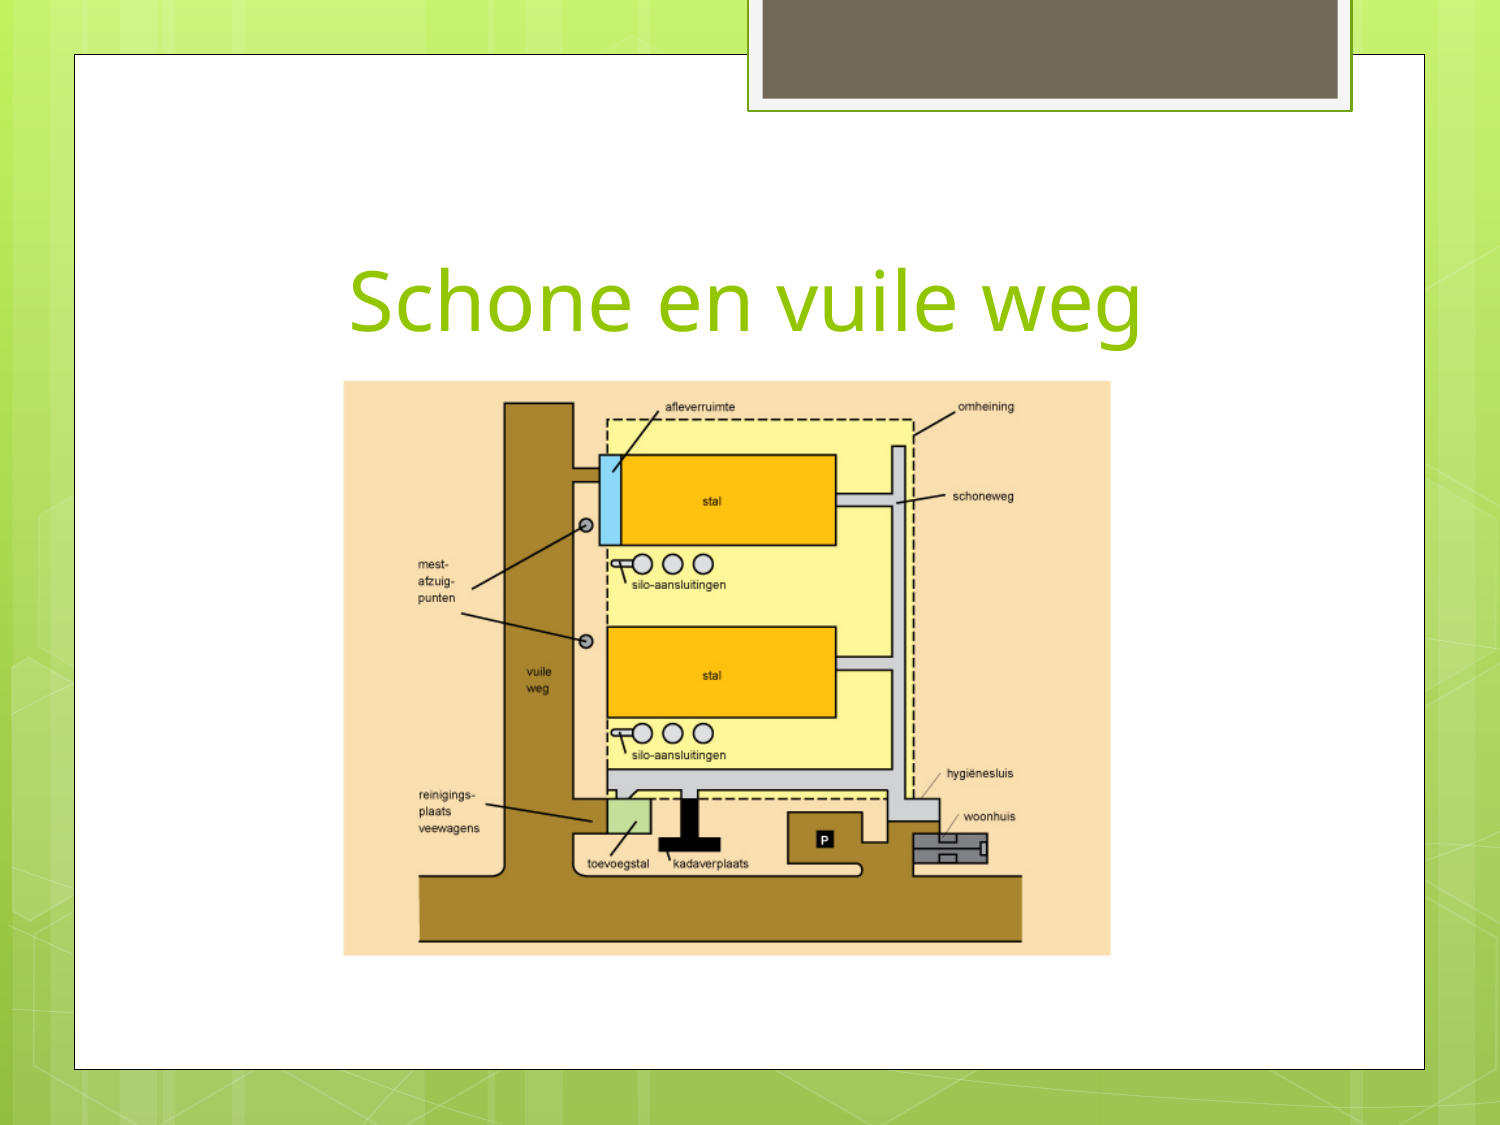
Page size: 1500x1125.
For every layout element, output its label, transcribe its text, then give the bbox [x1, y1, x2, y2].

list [343, 380, 1111, 957]
title Schone en vuile weg [171, 168, 1324, 357]
